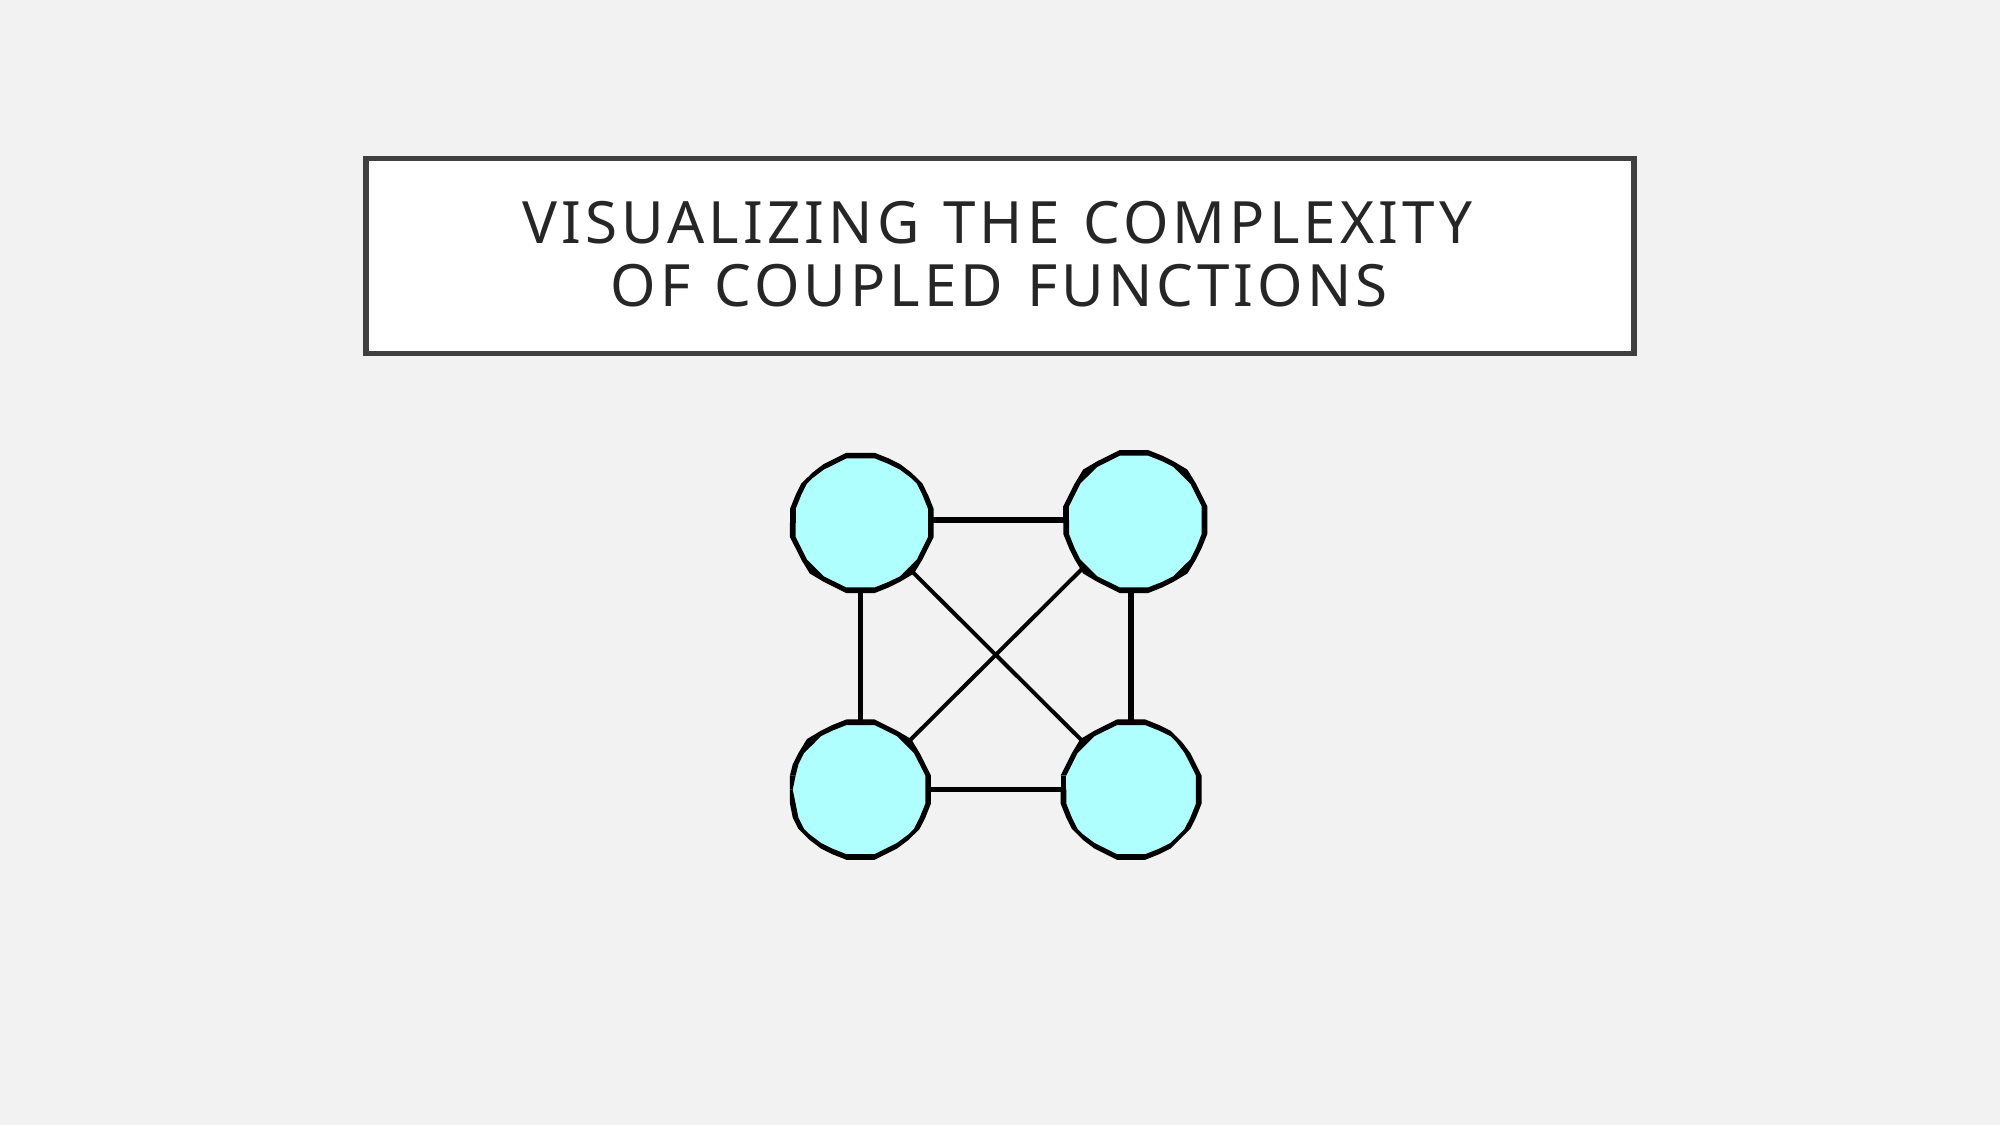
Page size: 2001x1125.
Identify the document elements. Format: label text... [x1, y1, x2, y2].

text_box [789, 449, 1210, 863]
title Visualizing The Complexity of Coupled Functions [363, 156, 1637, 356]
